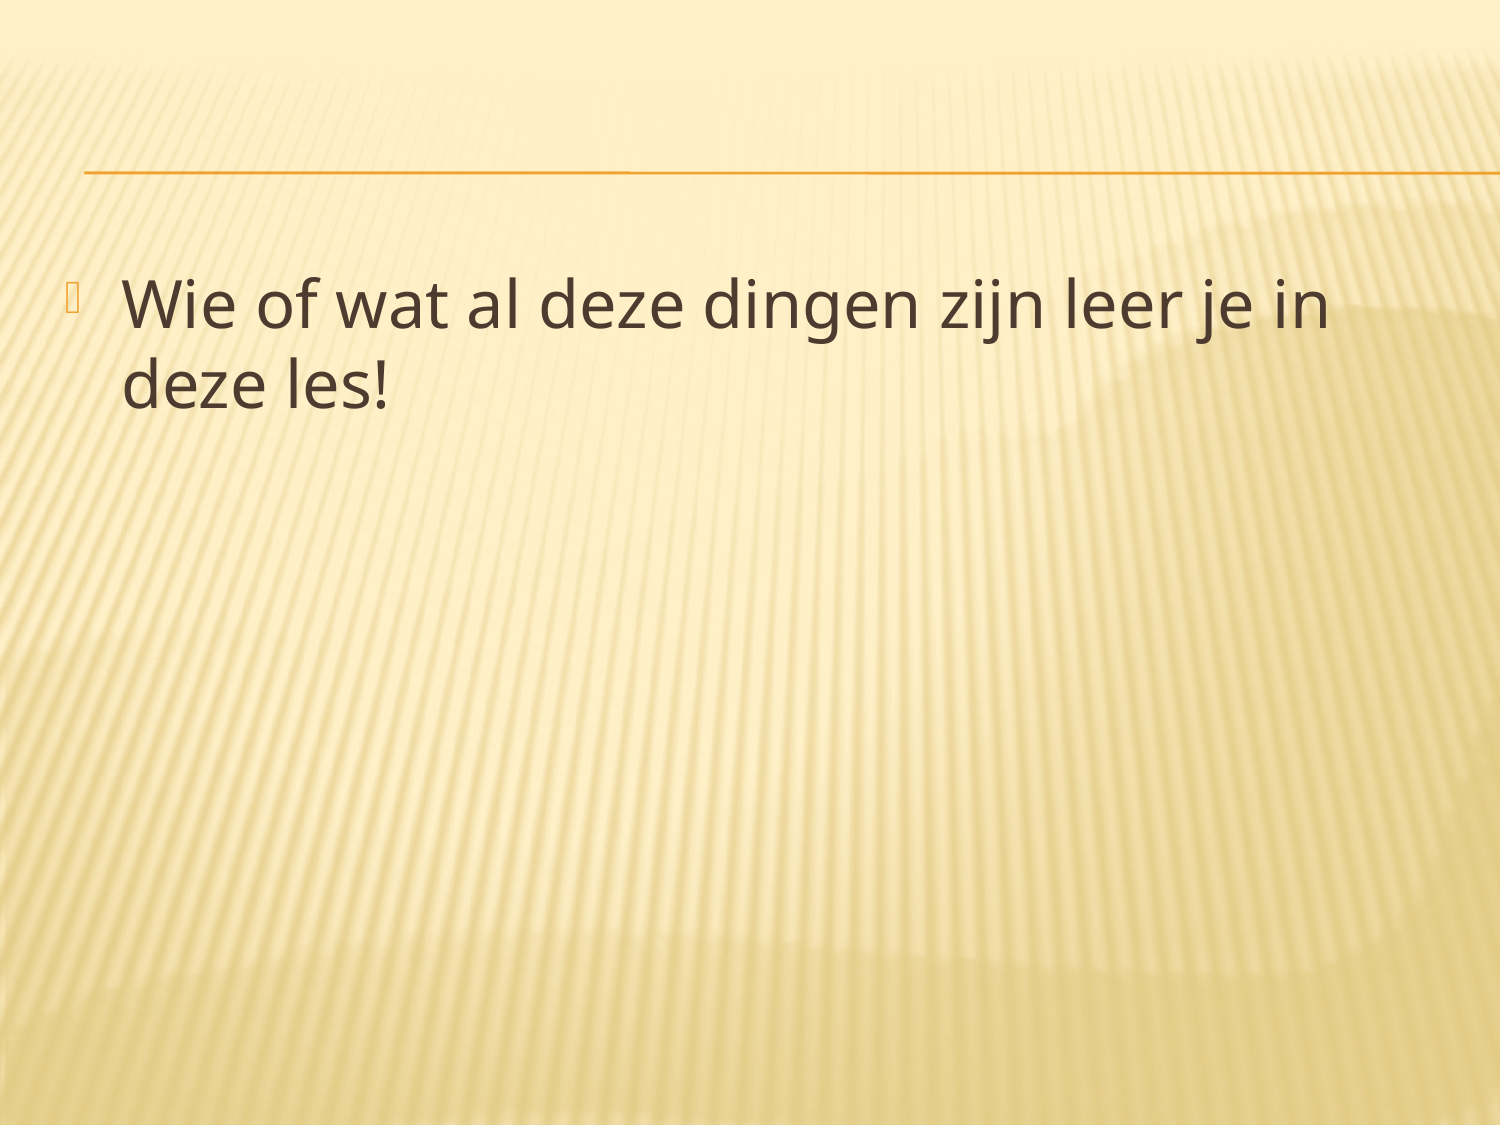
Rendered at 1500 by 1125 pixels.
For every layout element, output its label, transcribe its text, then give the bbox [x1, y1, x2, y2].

list Wie of wat al deze dingen zijn leer je in deze les! [50, 254, 1475, 998]
